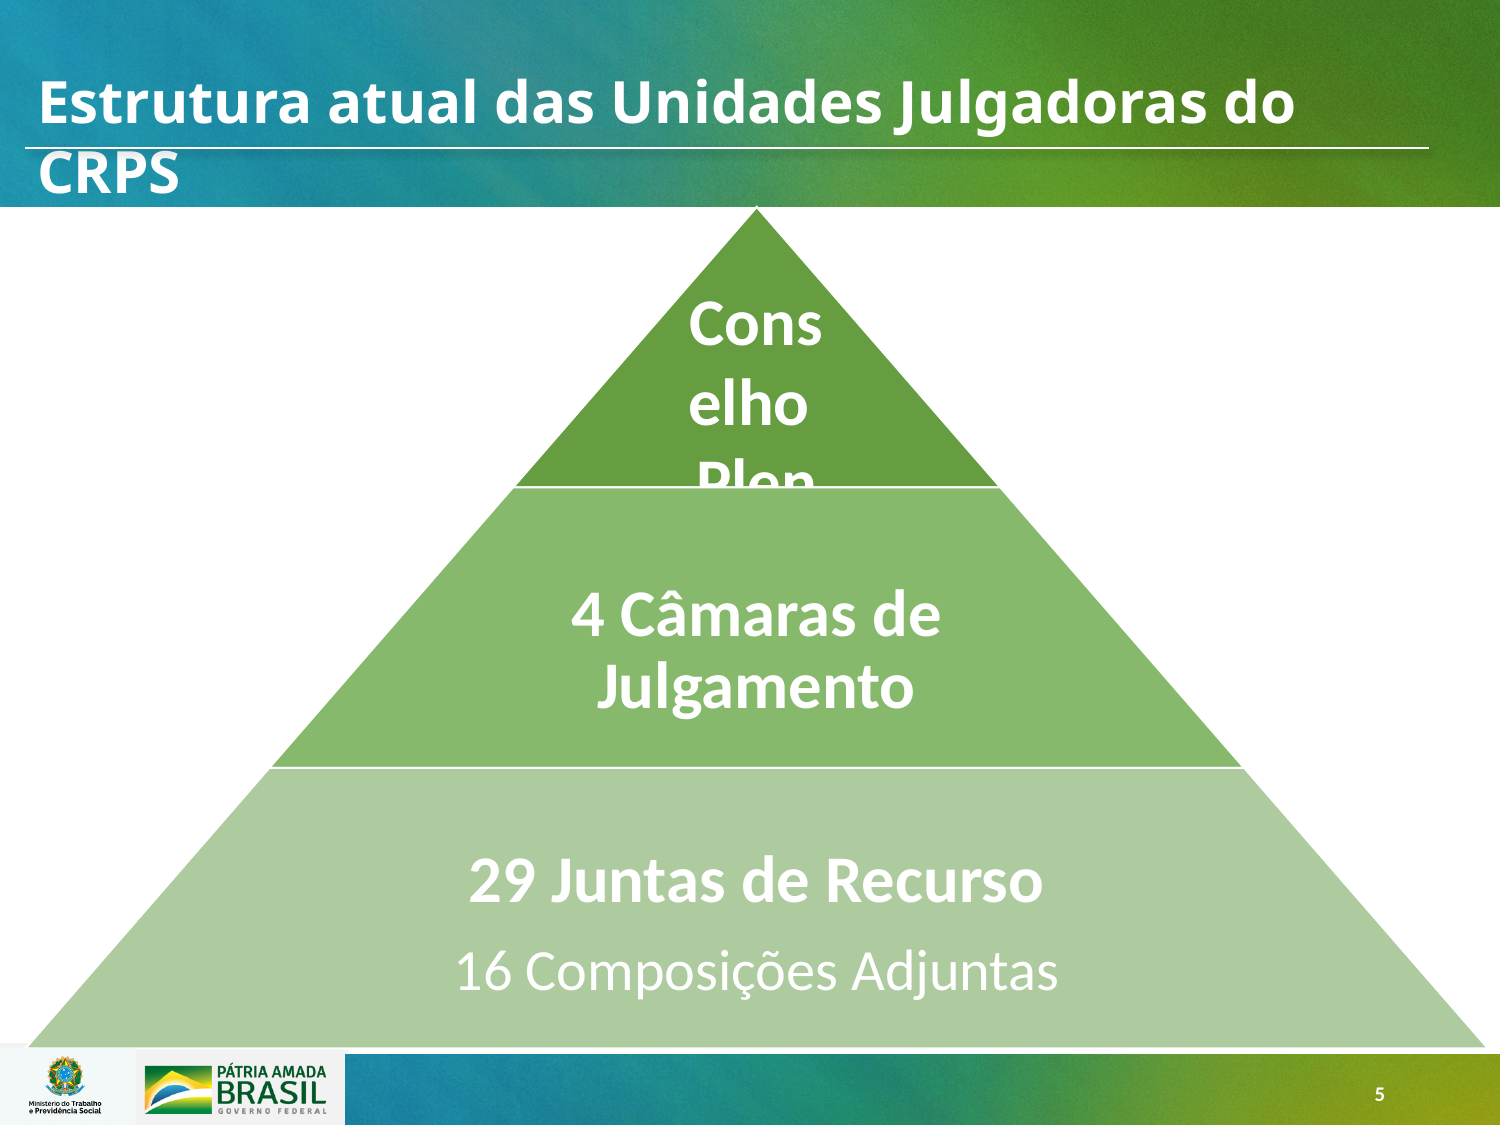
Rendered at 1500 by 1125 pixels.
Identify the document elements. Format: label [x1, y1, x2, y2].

picture [0, 1048, 330, 1125]
list [25, 206, 1488, 1049]
picture [345, 1054, 1500, 1125]
picture [0, 0, 1500, 207]
